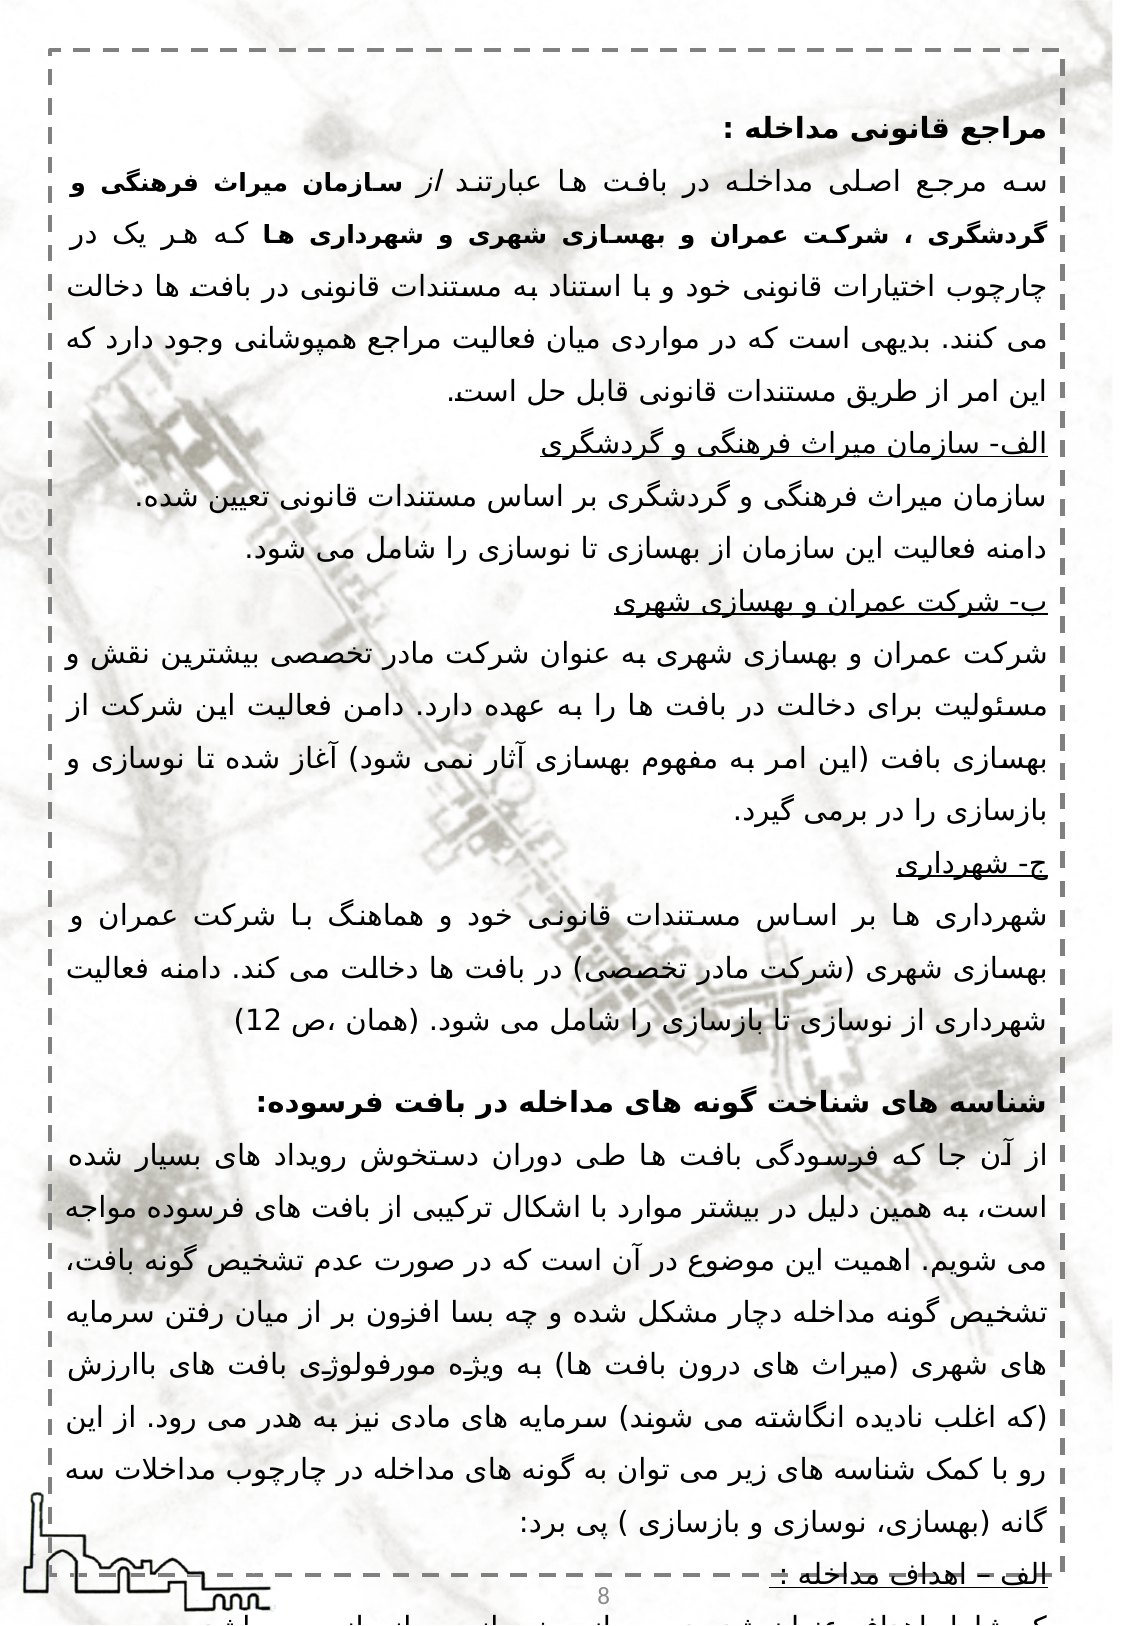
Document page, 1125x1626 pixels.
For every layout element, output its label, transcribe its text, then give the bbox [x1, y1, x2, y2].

picture [13, 1419, 275, 1625]
picture [0, 255, 1125, 1369]
text_box مراجع قانونی مداخله : سه مرجع اصلی مداخله در بافت ها عبارتند از سازمان میراث فرهنگی و گردشگری ، شرکت عمران و بهسازی شهری و شهرداری ها که هر یک در چارچوب اختیارات قانونی خود و با استناد به مستندات قانونی در بافت ها دخالت می کنند. بدیهی است که در مواردی میان فعالیت مراجع همپوشانی وجود دارد که این امر از طریق مستندات قانونی قابل حل است. الف- سازمان میراث فرهنگی و گردشگری سازمان میراث فرهنگی و گردشگری بر اساس مستندات قانونی تعیین شده. دامنه فعالیت این سازمان از بهسازی تا نوسازی را شامل می شود. ب- شرکت عمران و بهسازی شهری شرکت عمران و بهسازی شهری به عنوان شرکت مادر تخصصی بیشترین نقش و مسئولیت برای دخالت در بافت ها را به عهده دارد. دامن فعالیت این شرکت از بهسازی بافت (این امر به مفهوم بهسازی آثار نمی شود) آغاز شده تا نوسازی و بازسازی را در برمی گیرد. ج- شهرداری شهرداری ها بر اساس مستندات قانونی خود و هماهنگ با شرکت عمران و بهسازی شهری (شرکت مادر تخصصی) در بافت ها دخالت می کند. دامنه فعالیت شهرداری از نوسازی تا بازسازی را شامل می شود. (همان ،ص 12) شناسه های شناخت گونه های مداخله در بافت فرسوده: از آن جا که فرسودگی بافت ها طی دوران دستخوش رویداد های بسیار شده است، به همین دلیل در بیشتر موارد با اشکال ترکیبی از بافت های فرسوده مواجه می شویم. اهمیت این موضوع در آن است که در صورت عدم تشخیص گونه بافت، تشخیص گونه مداخله دچار مشکل شده و چه بسا افزون بر از میان رفتن سرمایه های شهری (میراث های درون بافت ها) به ویژه مورفولوژی بافت های باارزش (که اغلب نادیده انگاشته می شوند) سرمایه های مادی نیز به هدر می رود. از این رو با کمک شناسه های زیر می توان به گونه های مداخله در چارچوب مداخلات سه گانه (بهسازی، نوسازی و بازسازی ) پی برد: الف – اهداف مداخله : که شامل اهداف عنوان شده در بهسازی، نوسازی و بازسازی می باشد. هدف بهسازی ، بهبود بخشیدن به وضعیت بافت و عناصر درونی آن است. [48, 1378, 1065, 1577]
text_box 8 [362, 1550, 625, 1625]
text_box مراجع قانونی مداخله : سه مرجع اصلی مداخله در بافت ها عبارتند از سازمان میراث فرهنگی و گردشگری ، شرکت عمران و بهسازی شهری و شهرداری ها که هر یک در چارچوب اختیارات قانونی خود و با استناد به مستندات قانونی در بافت ها دخالت می کنند. بدیهی است که در مواردی میان فعالیت مراجع همپوشانی وجود دارد که این امر از طریق مستندات قانونی قابل حل است. الف- سازمان میراث فرهنگی و گردشگری سازمان میراث فرهنگی و گردشگری بر اساس مستندات قانونی تعیین شده. دامنه فعالیت این سازمان از بهسازی تا نوسازی را شامل می شود. ب- شرکت عمران و بهسازی شهری شرکت عمران و بهسازی شهری به عنوان شرکت مادر تخصصی بیشترین نقش و مسئولیت برای دخالت در بافت ها را به عهده دارد. دامن فعالیت این شرکت از بهسازی بافت (این امر به مفهوم بهسازی آثار نمی شود) آغاز شده تا نوسازی و بازسازی را در برمی گیرد. ج- شهرداری شهرداری ها بر اساس مستندات قانونی خود و هماهنگ با شرکت عمران و بهسازی شهری (شرکت مادر تخصصی) در بافت ها دخالت می کند. دامنه فعالیت شهرداری از نوسازی تا بازسازی را شامل می شود. (همان ،ص 12) شناسه های شناخت گونه های مداخله در بافت فرسوده: از آن جا که فرسودگی بافت ها طی دوران دستخوش رویداد های بسیار شده است، به همین دلیل در بیشتر موارد با اشکال ترکیبی از بافت های فرسوده مواجه می شویم. اهمیت این موضوع در آن است که در صورت عدم تشخیص گونه بافت، تشخیص گونه مداخله دچار مشکل شده و چه بسا افزون بر از میان رفتن سرمایه های شهری (میراث های درون بافت ها) به ویژه مورفولوژی بافت های باارزش (که اغلب نادیده انگاشته می شوند) سرمایه های مادی نیز به هدر می رود. از این رو با کمک شناسه های زیر می توان به گونه های مداخله در چارچوب مداخلات سه گانه (بهسازی، نوسازی و بازسازی ) پی برد: الف – اهداف مداخله : که شامل اهداف عنوان شده در بهسازی، نوسازی و بازسازی می باشد. هدف بهسازی ، بهبود بخشیدن به وضعیت بافت و عناصر درونی آن است. [48, 48, 1065, 254]
